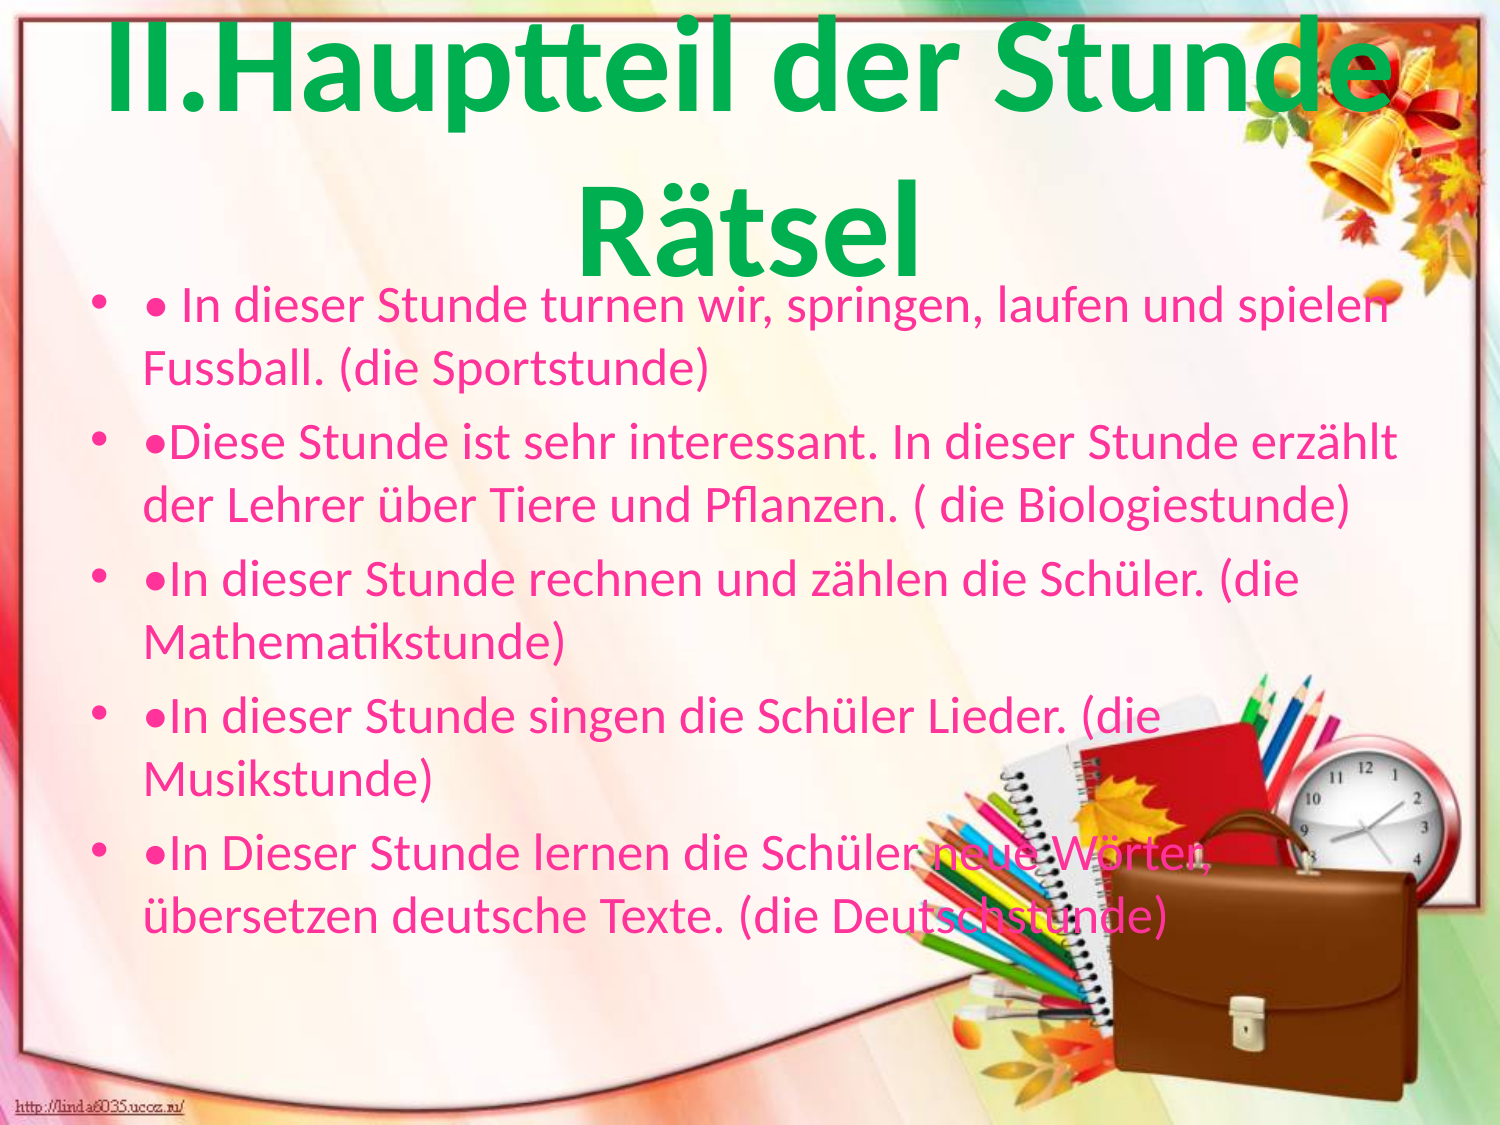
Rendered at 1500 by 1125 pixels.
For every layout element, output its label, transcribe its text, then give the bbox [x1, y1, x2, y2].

title II.Hauptteil der Stunde Rätsel [75, 45, 1425, 233]
list • In dieser Stunde turnen wir, springen, laufen und spielen Fussball. (die Sportstunde) •Diese Stunde ist sehr interessant. In dieser Stunde erzählt der Lehrer über Tiere und Pflanzen. ( die Biologiestunde) •In dieser Stunde rechnen und zählen die Schüler. (die Mathematikstunde) •In dieser Stunde singen die Schüler Lieder. (die Musikstunde) •In Dieser Stunde lernen die Schüler neue Wörter, übersetzen deutsche Texte. (die Deutschstunde) [75, 262, 1425, 1005]
picture [0, 0, 1500, 1125]
